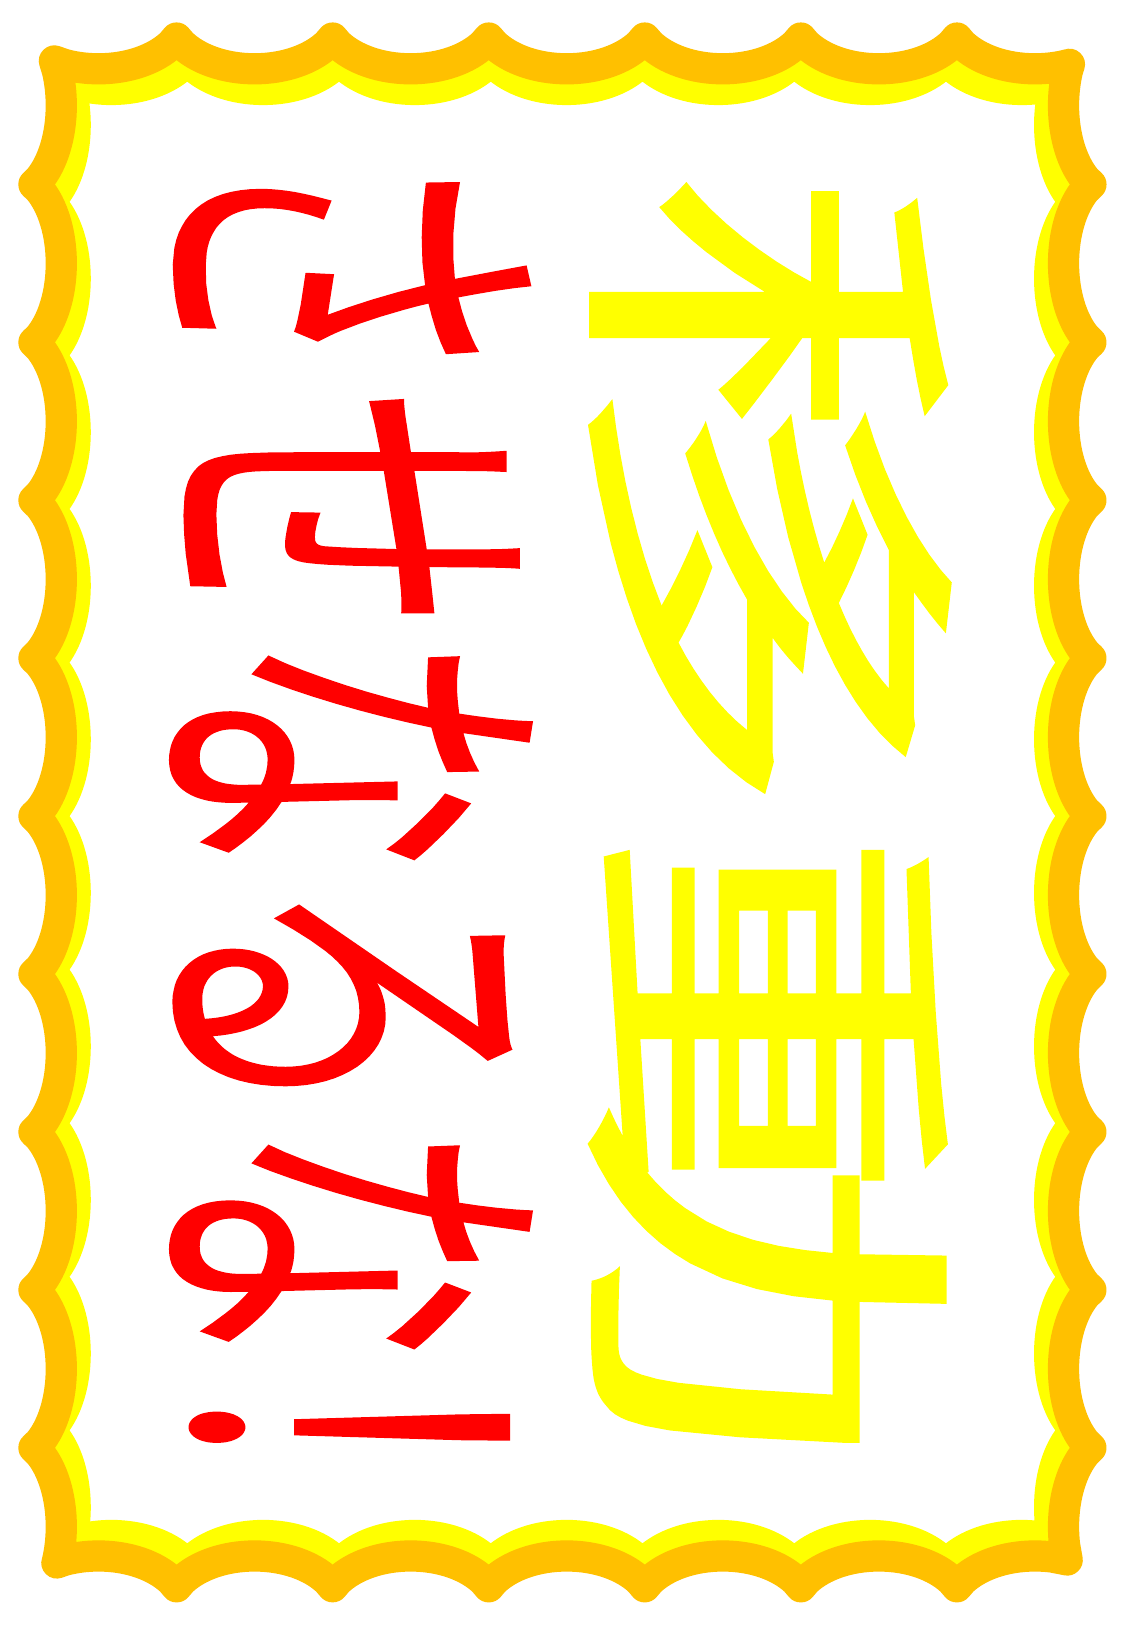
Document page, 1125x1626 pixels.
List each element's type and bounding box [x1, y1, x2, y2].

text_box [33, 37, 1092, 1588]
